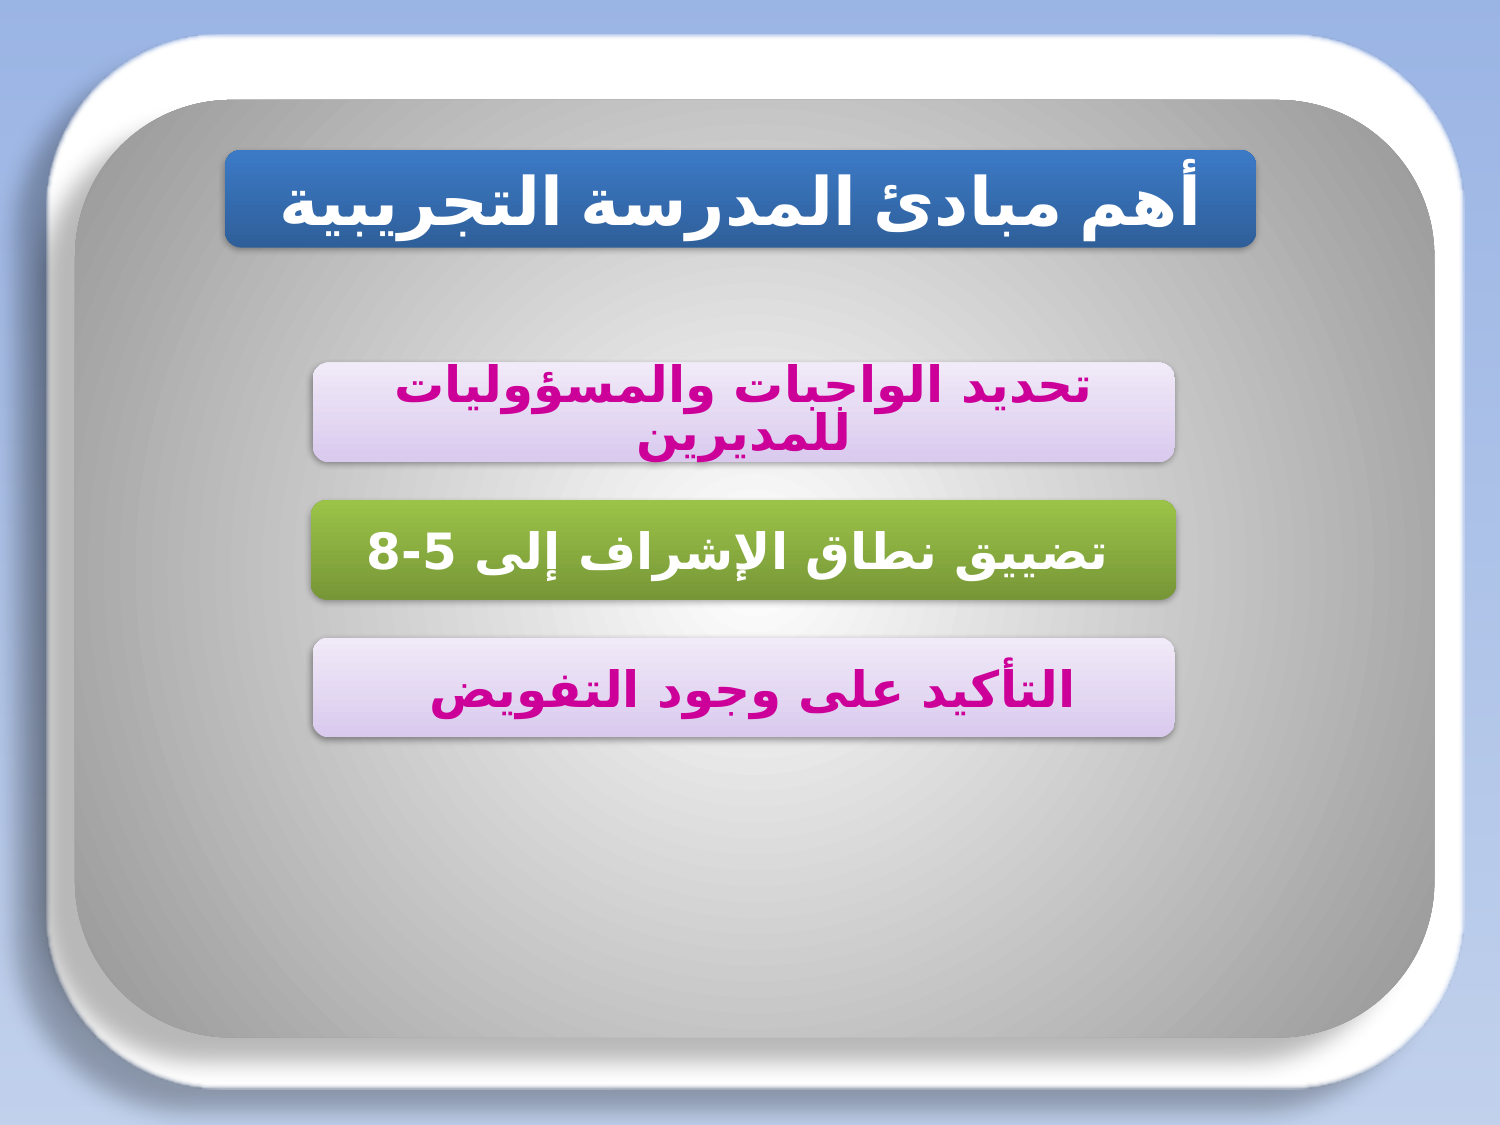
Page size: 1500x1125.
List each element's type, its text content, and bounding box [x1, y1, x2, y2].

text_box تحديد الواجبات والمسؤوليات للمديرين [311, 361, 1176, 464]
text_box أهم مبادئ المدرسة التجريبية [224, 149, 1257, 248]
text_box [0, 0, 1500, 1125]
text_box [72, 97, 1437, 1040]
text_box [51, 34, 1468, 1089]
footer اعداد / أ. غادة الرشيد [512, 1042, 988, 1103]
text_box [237, 499, 1238, 601]
text_box التأكيد على وجود التفويض [311, 636, 1176, 739]
